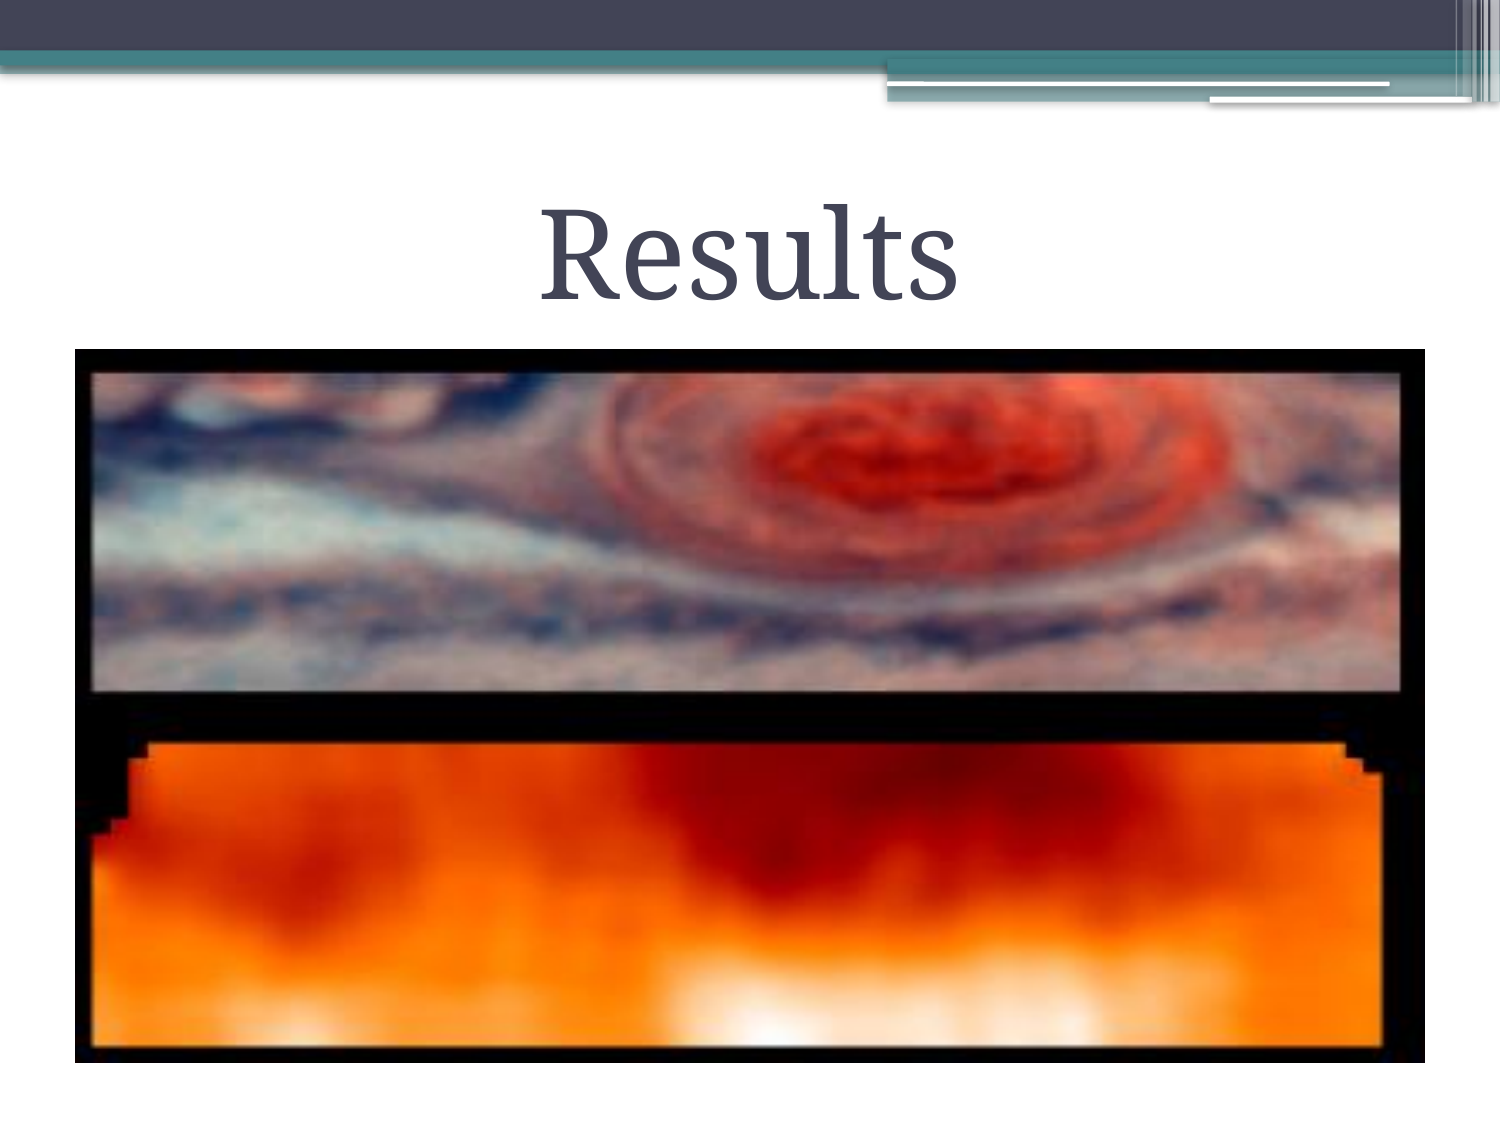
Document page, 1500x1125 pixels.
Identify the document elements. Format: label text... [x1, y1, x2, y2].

title Results [75, 162, 1425, 338]
picture [74, 349, 1426, 1063]
